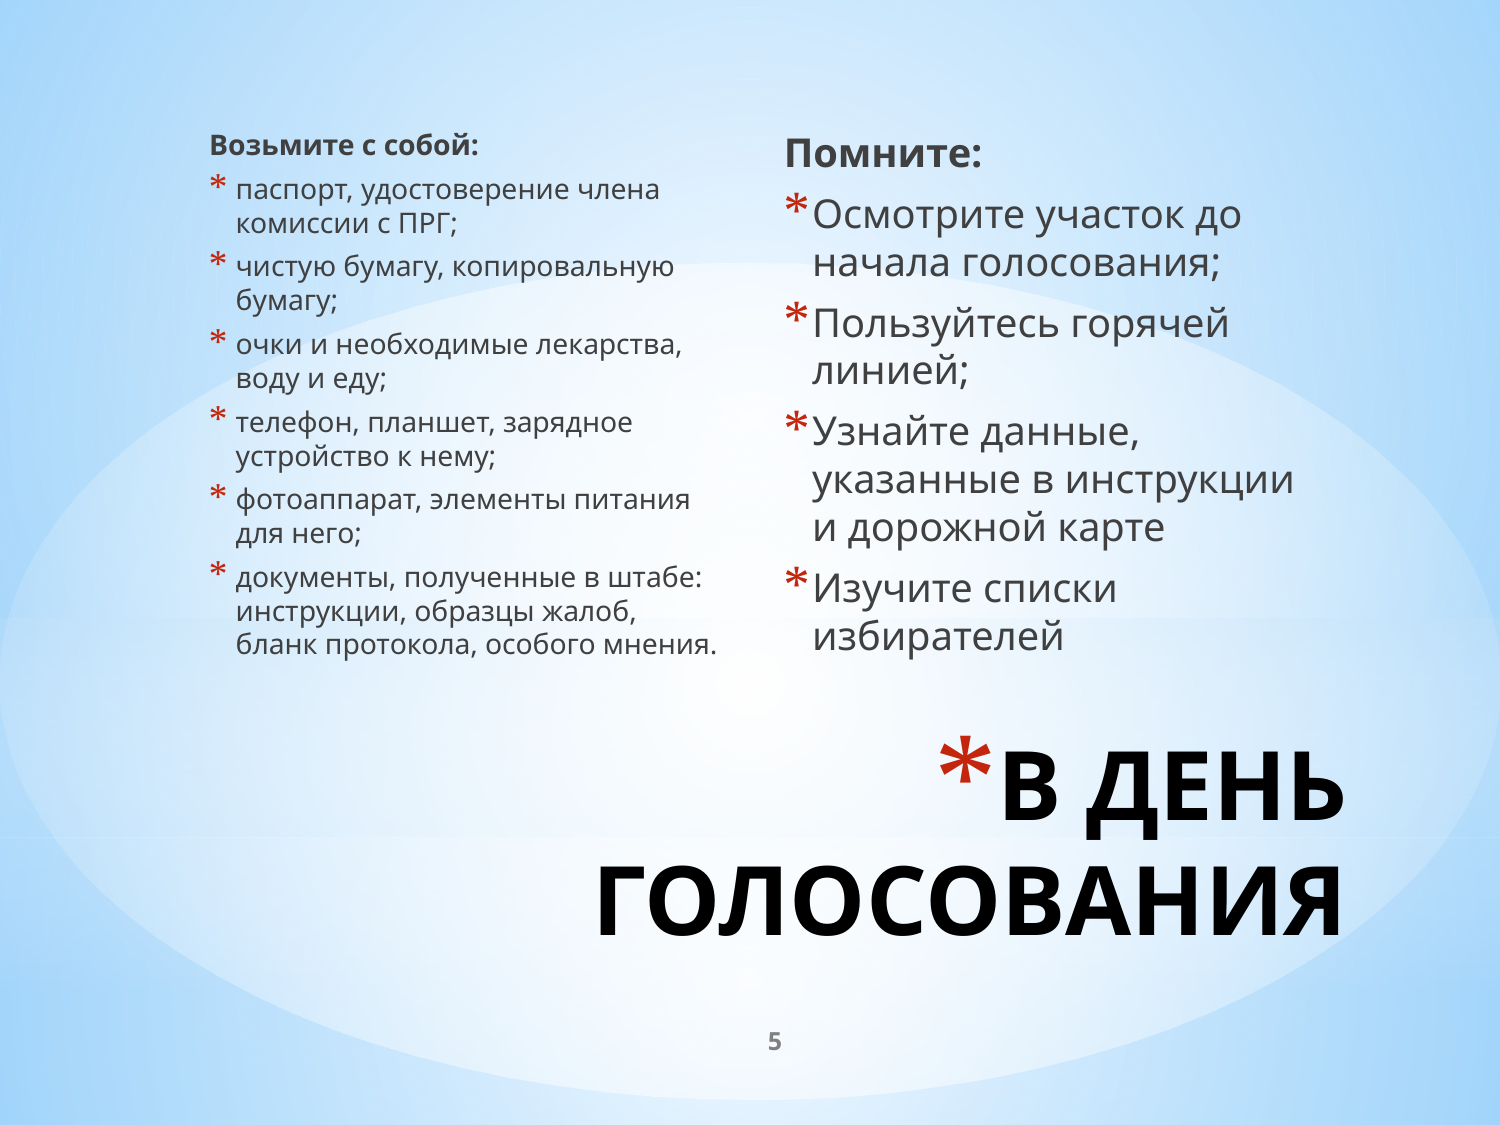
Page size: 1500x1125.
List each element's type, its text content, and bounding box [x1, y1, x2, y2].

title В ДЕНЬ ГОЛОСОВАНИЯ [294, 717, 1363, 905]
list Возьмите с собой: паспорт, удостоверение члена комиссии с ПРГ; чистую бумагу, копировальную бумагу; очки и необходимые лекарства, воду и еду; телефон, планшет, зарядное устройство к нему; фотоаппарат, элементы питания для него; документы, полученные в штабе: инструкции, образцы жалоб, бланк протокола, особого мнения. [187, 120, 737, 690]
list Помните: Осмотрите участок до начала голосования; Пользуйтесь горячей линией; Узнайте данные, указанные в инструкции и дорожной карте Изучите списки избирателей [761, 120, 1311, 690]
slide_number 5 [624, 1012, 925, 1073]
